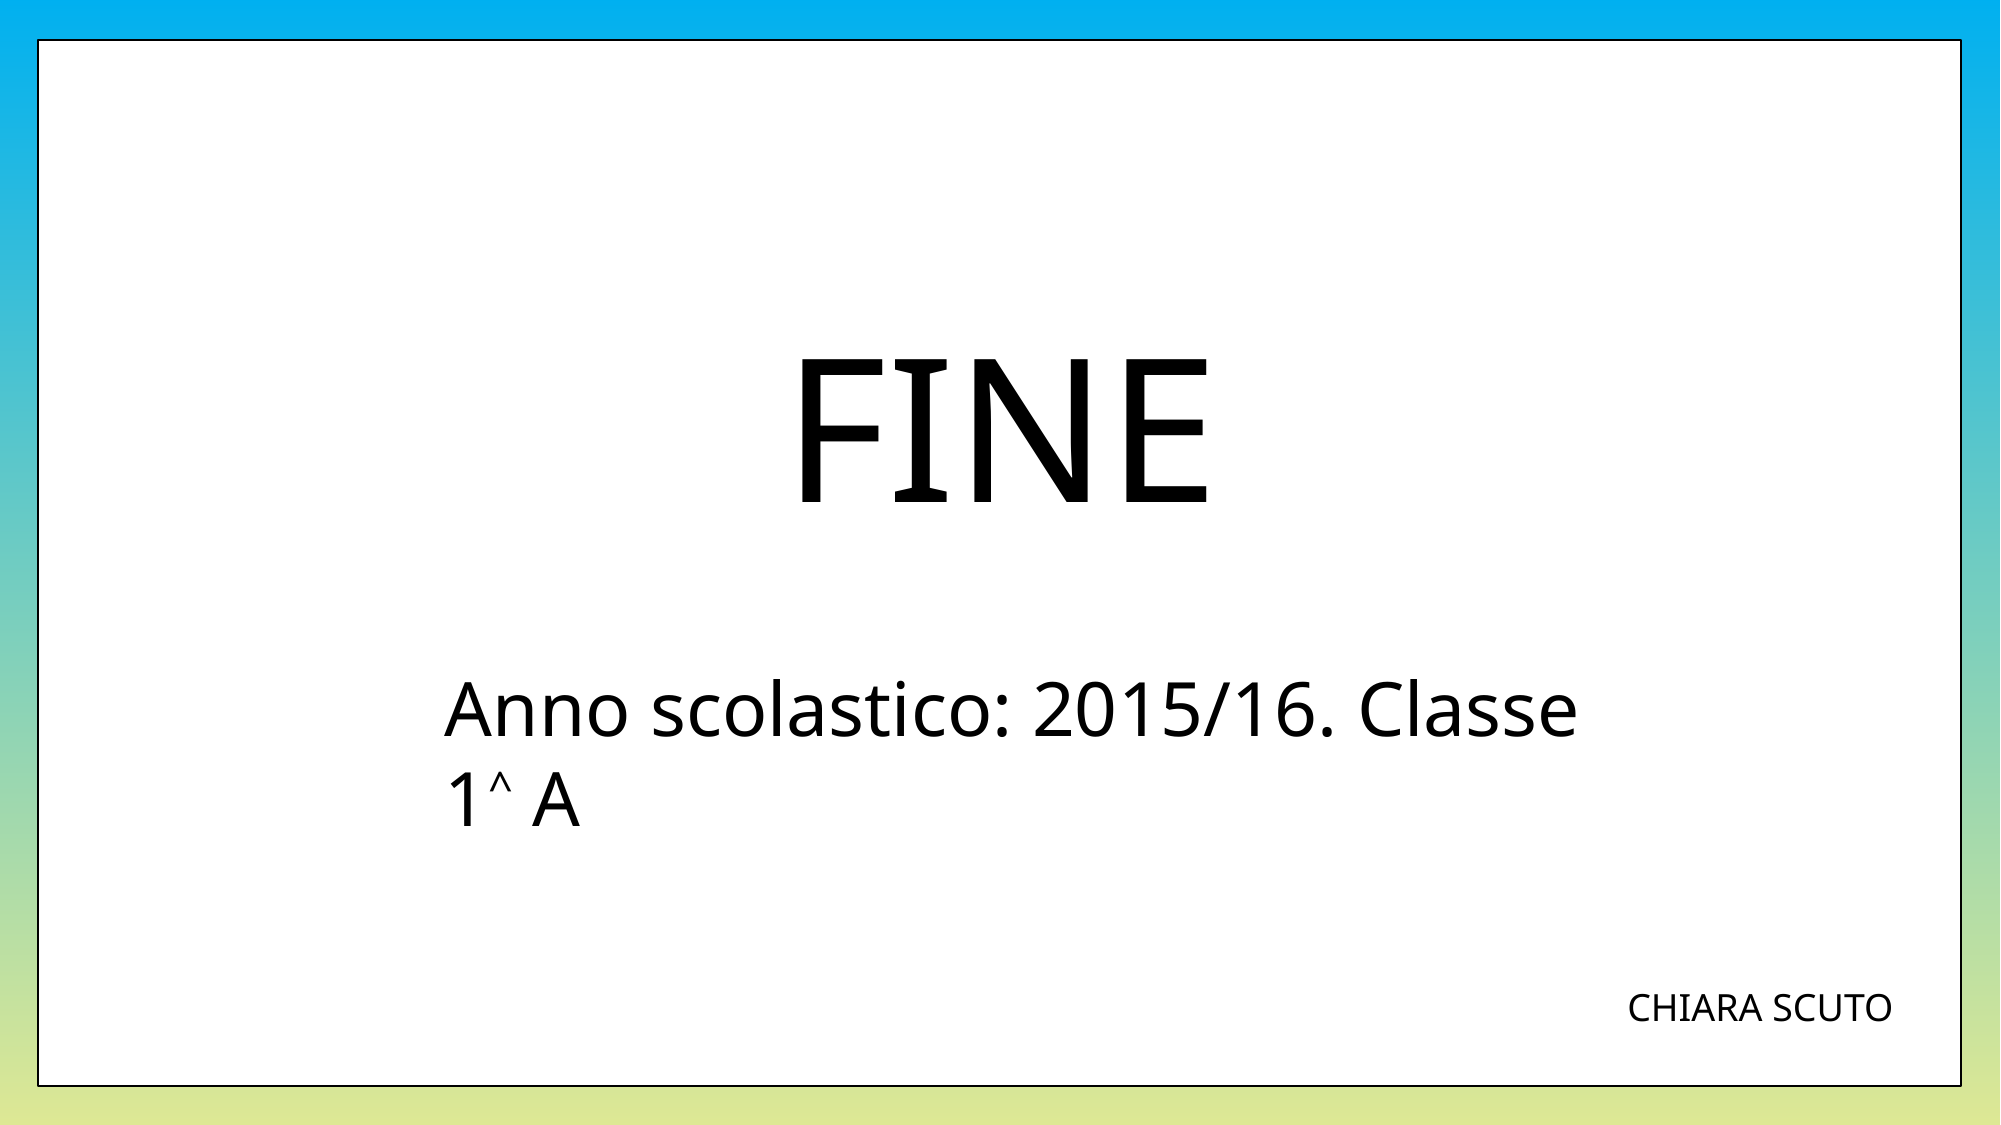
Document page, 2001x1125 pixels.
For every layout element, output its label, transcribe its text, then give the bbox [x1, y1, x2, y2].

text_box Anno scolastico: 2015/16. Classe 1^ A [430, 654, 1609, 849]
text_box CHIARA SCUTO [1612, 976, 1952, 1036]
list FINE [187, 322, 1808, 563]
